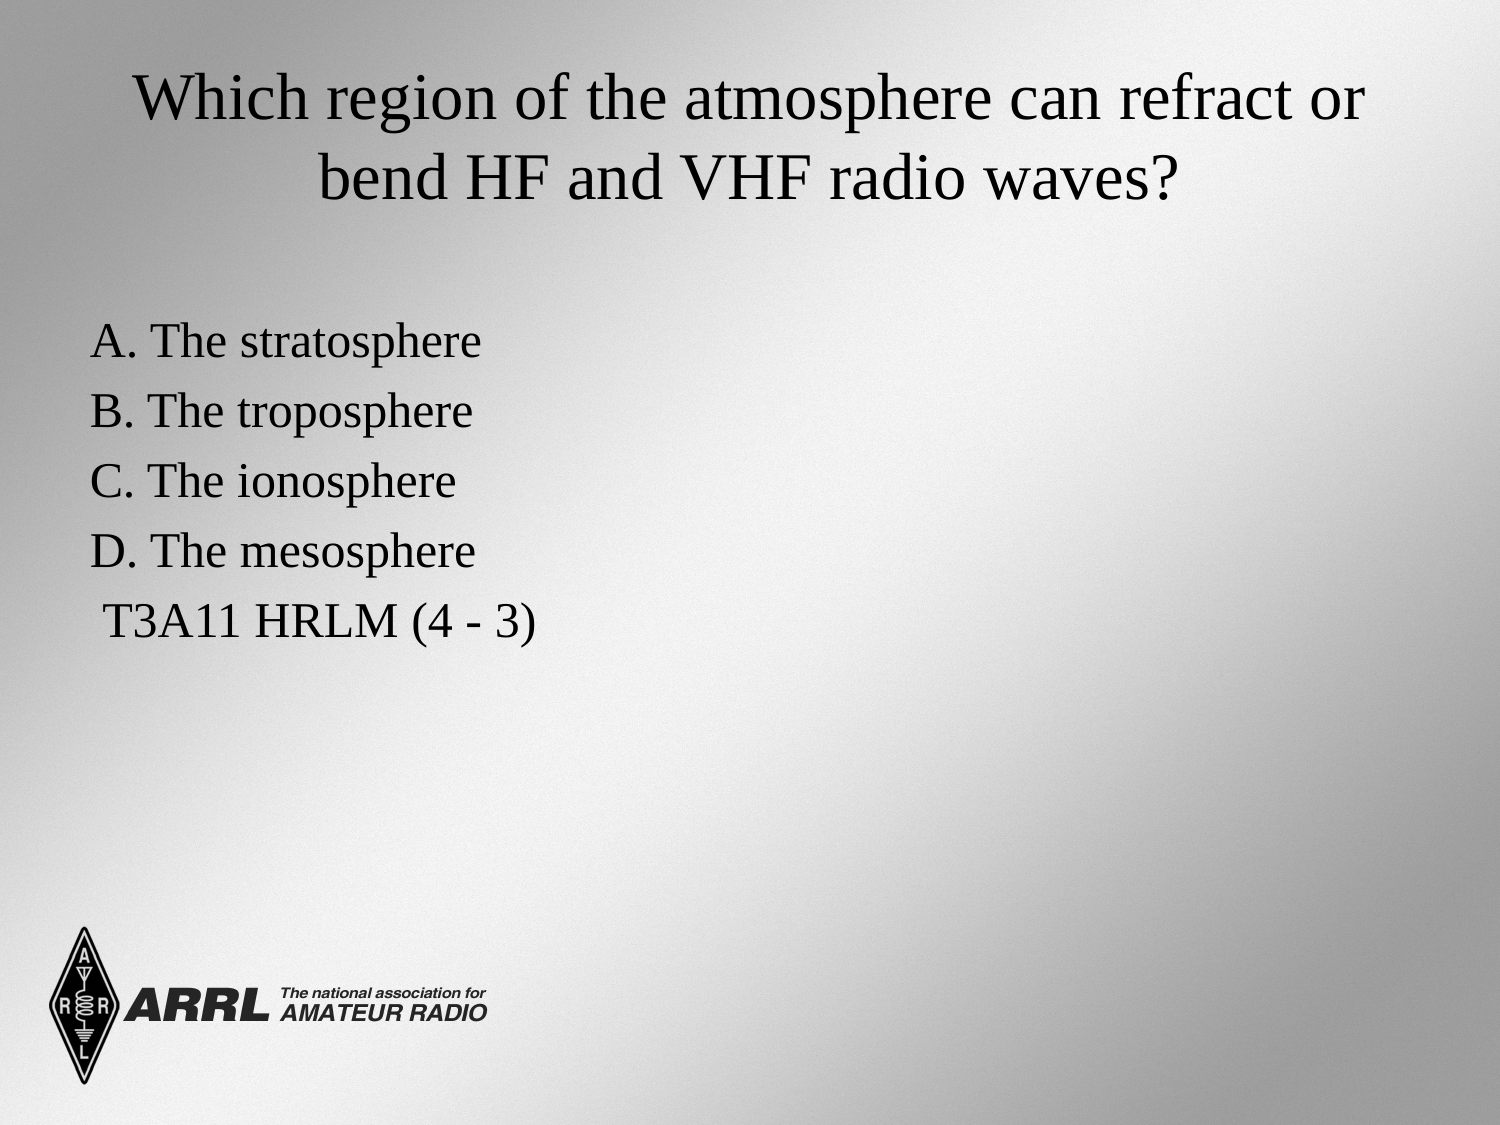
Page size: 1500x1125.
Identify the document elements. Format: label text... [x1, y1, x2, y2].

list A. The stratosphere B. The troposphere C. The ionosphere D. The mesosphere T3A11 HRLM (4 - 3) [75, 299, 1425, 1005]
picture [0, 0, 1500, 1125]
title Which region of the atmosphere can refract or bend HF and VHF radio waves? [75, 45, 1425, 233]
